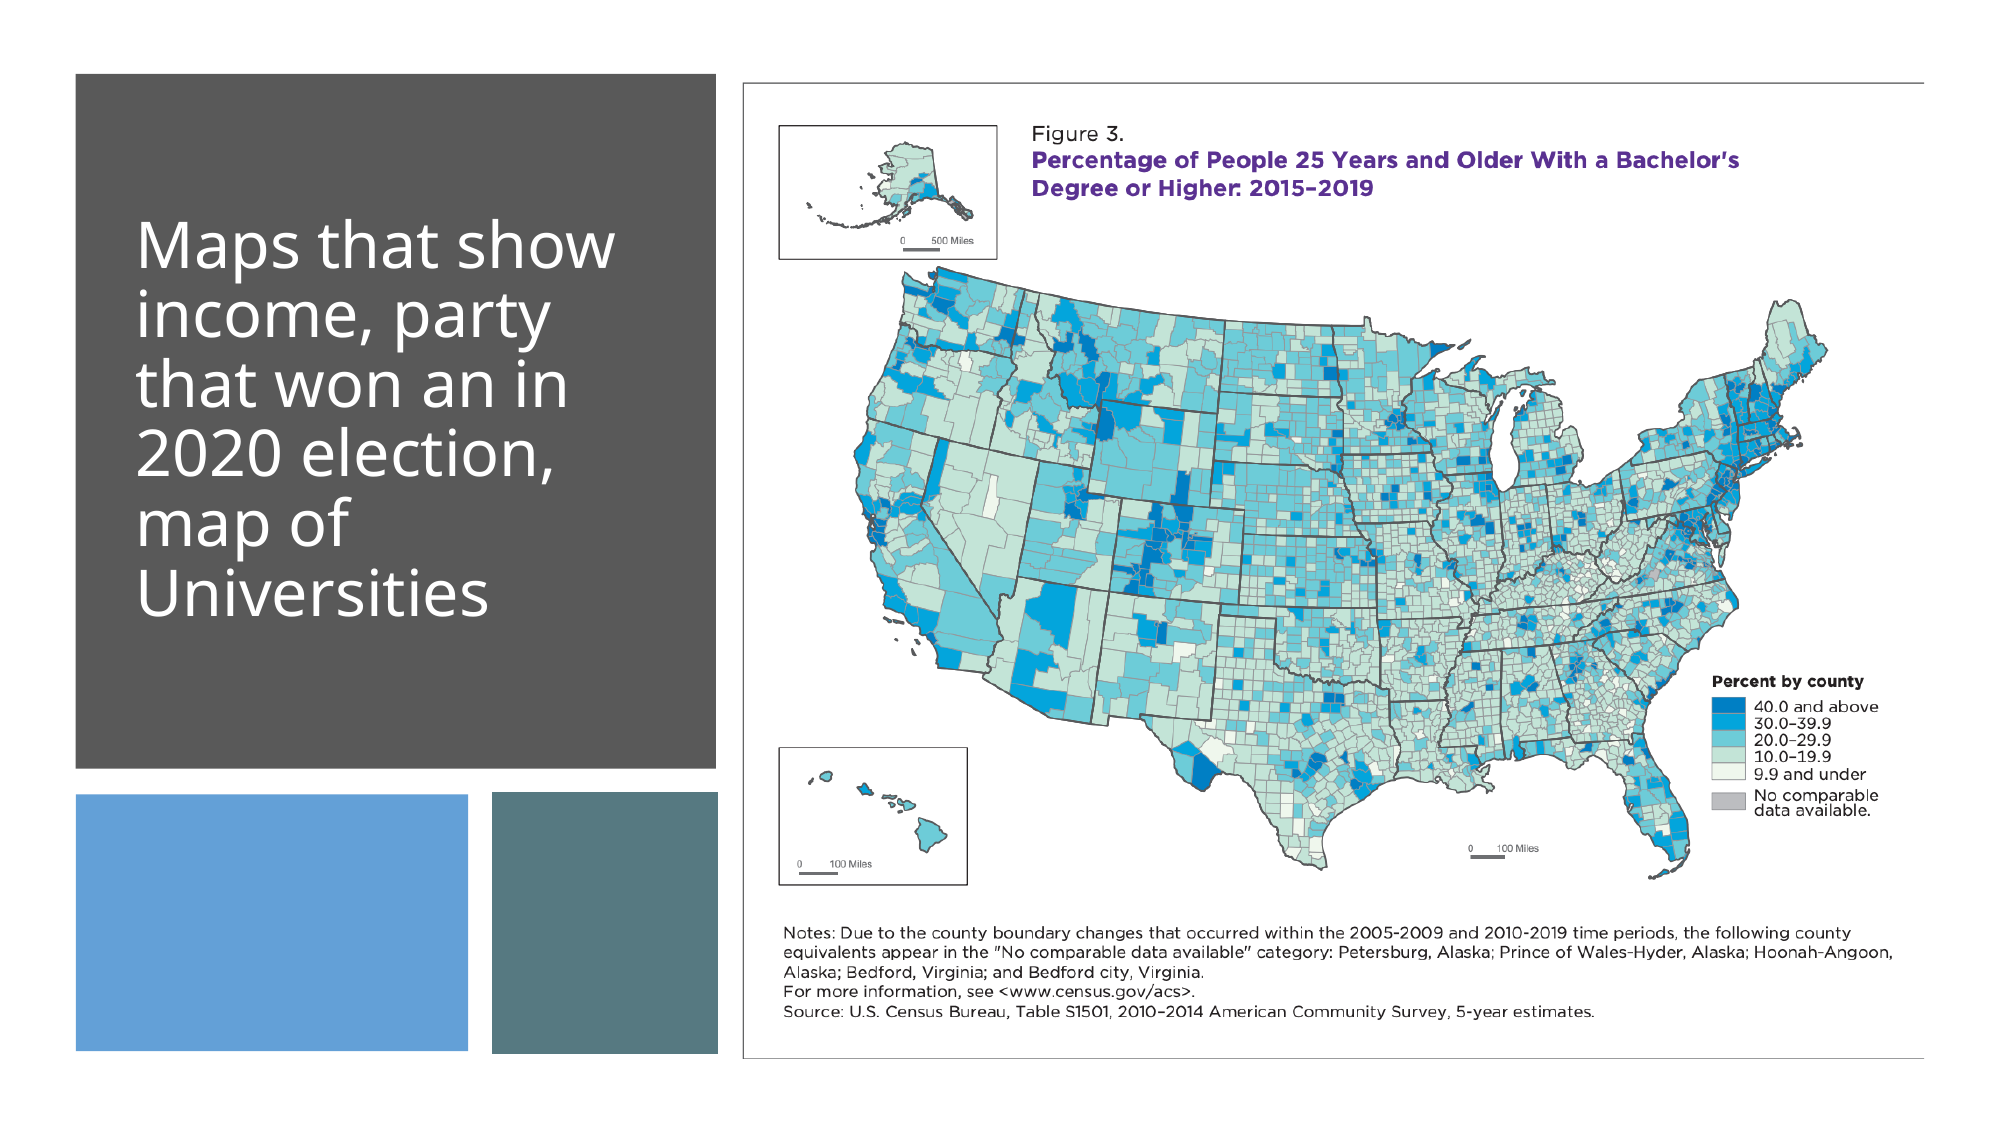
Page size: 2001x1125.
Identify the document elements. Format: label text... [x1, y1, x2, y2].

text_box [75, 793, 469, 1052]
text_box [493, 793, 717, 1053]
title Maps that show income, party that won an in 2020 election, map of Universities [120, 152, 672, 690]
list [742, 81, 1925, 1059]
text_box [75, 73, 717, 770]
